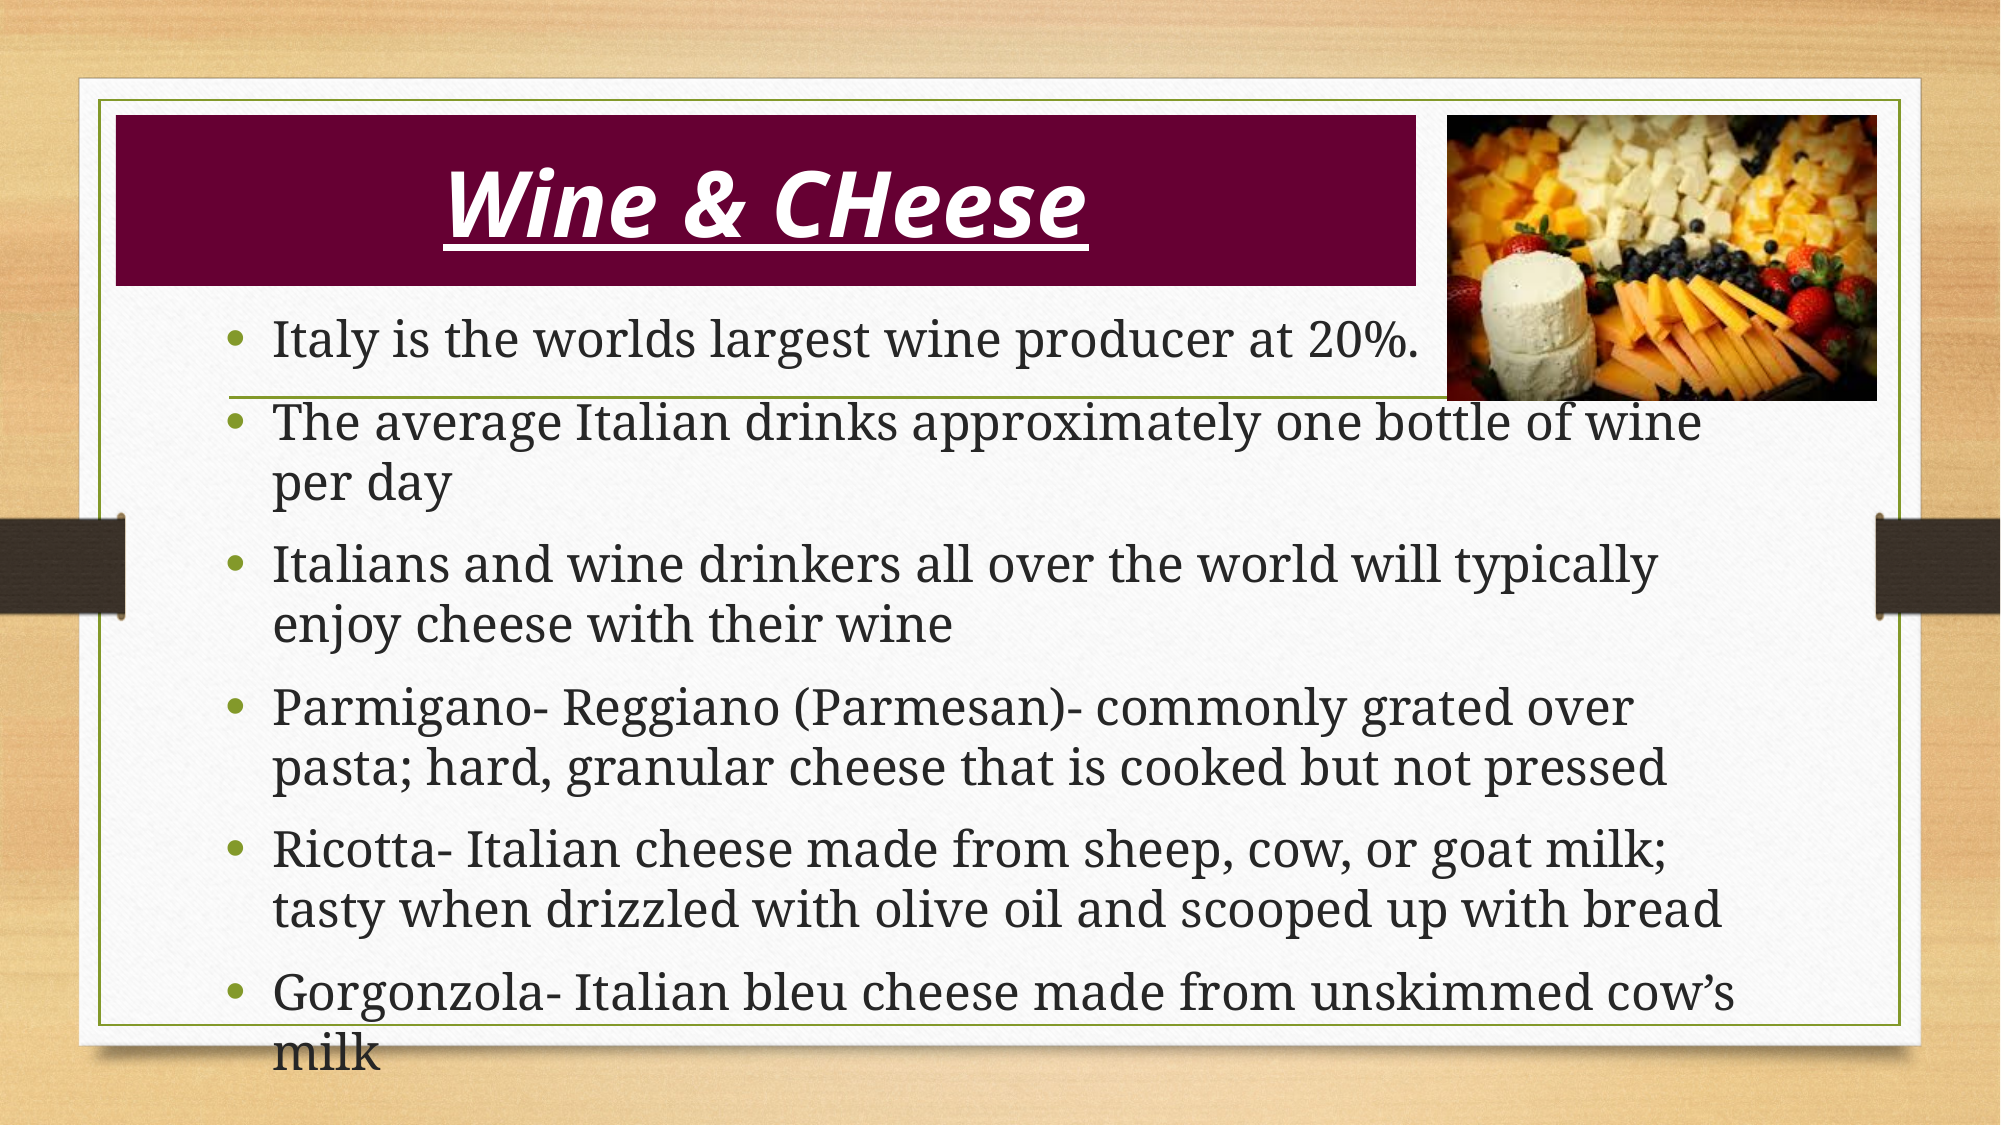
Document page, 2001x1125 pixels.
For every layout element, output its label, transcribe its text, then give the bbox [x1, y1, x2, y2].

picture [0, 0, 2001, 1125]
list Italy is the worlds largest wine producer at 20%. The average Italian drinks approximately one bottle of wine per day Italians and wine drinkers all over the world will typically enjoy cheese with their wine Parmigano- Reggiano (Parmesan)- commonly grated over pasta; hard, granular cheese that is cooked but not pressed Ricotta- Italian cheese made from sheep, cow, or goat milk; tasty when drizzled with olive oil and scooped up with bread Gorgonzola- Italian bleu cheese made from unskimmed cow’s milk [210, 299, 1786, 1068]
title Wine & CHeese [115, 115, 1416, 286]
